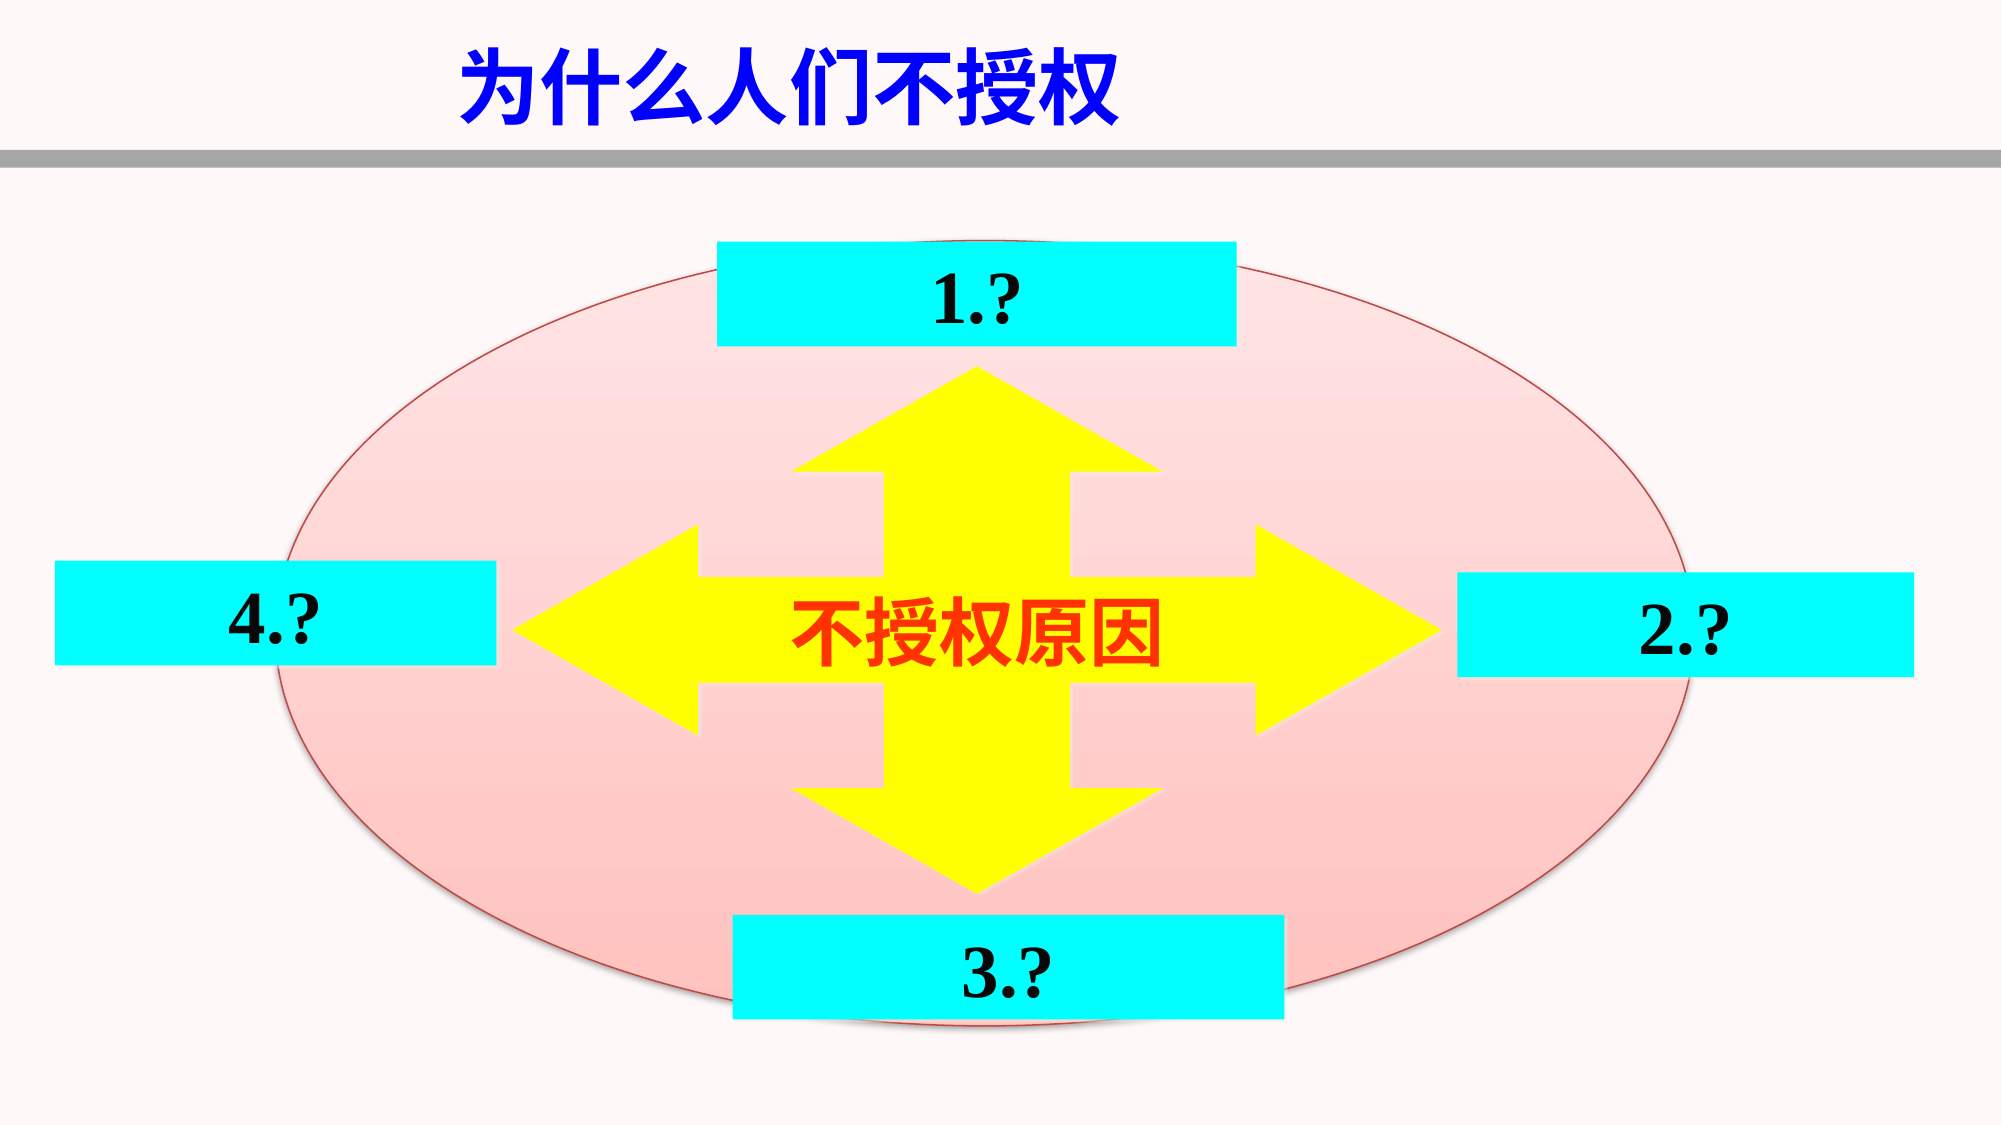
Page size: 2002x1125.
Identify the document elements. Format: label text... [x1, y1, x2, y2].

text_box [277, 266, 1690, 1001]
text_box 3.? [732, 914, 1285, 1020]
text_box 为什么人们不授权 [441, 46, 1138, 143]
text_box 1.? [717, 241, 1237, 347]
text_box 2.? [1457, 572, 1915, 678]
text_box 4.? [54, 560, 497, 666]
text_box 不授权原因 [512, 366, 1442, 894]
